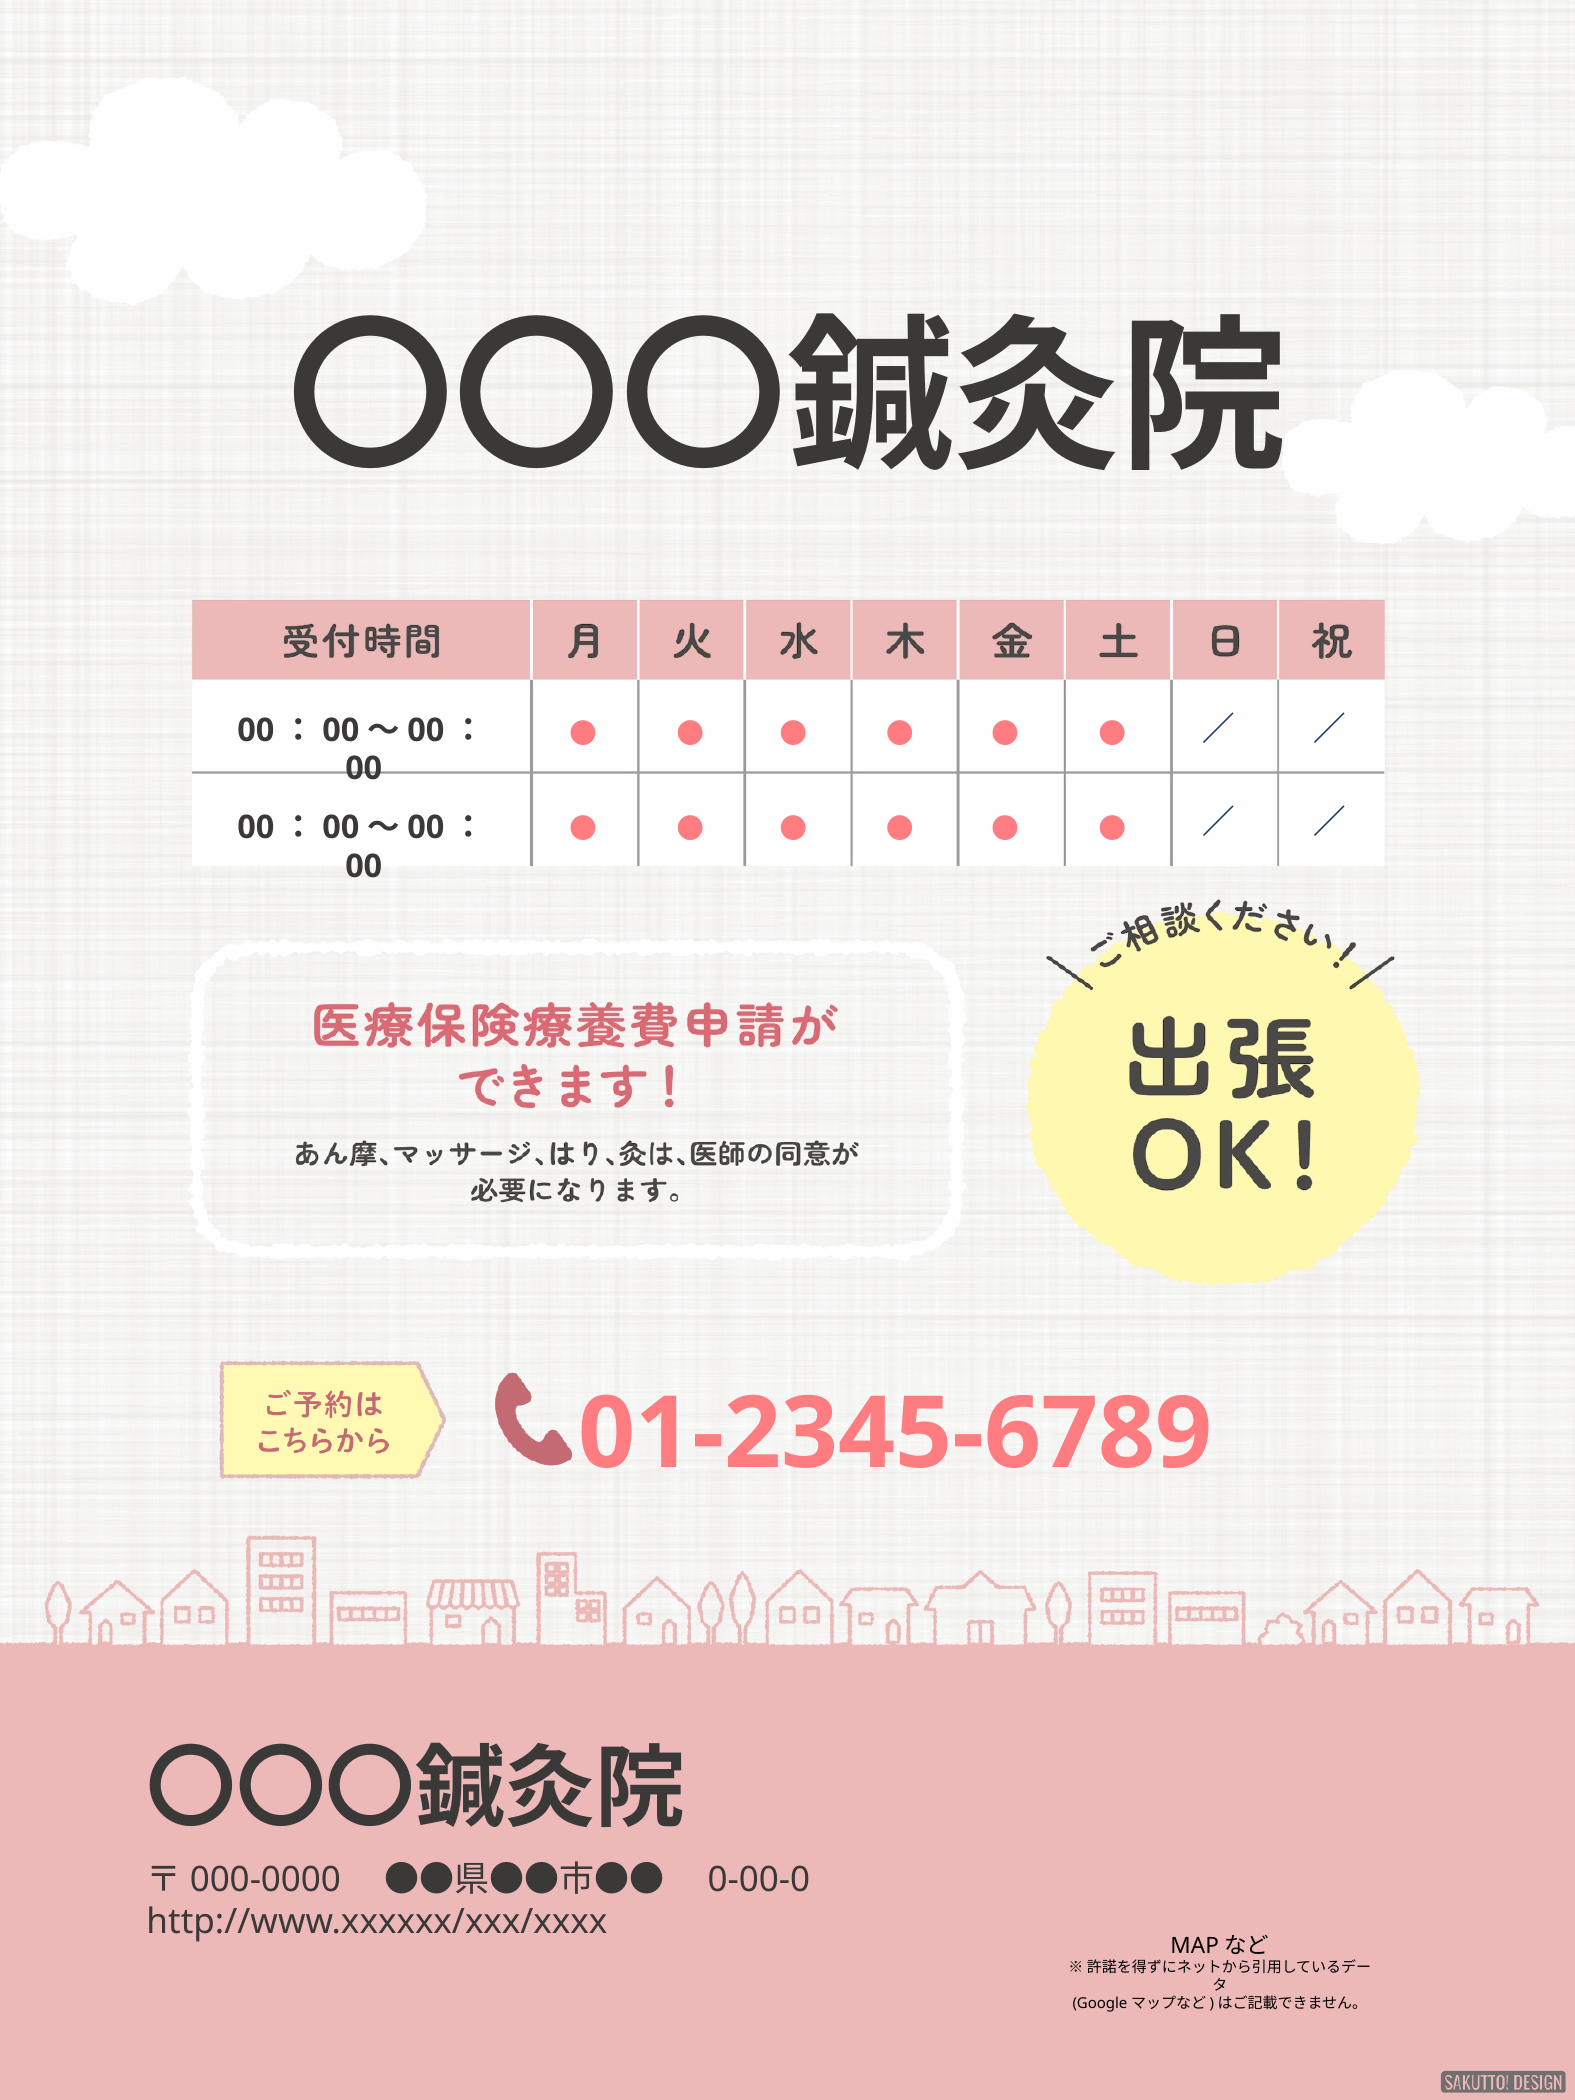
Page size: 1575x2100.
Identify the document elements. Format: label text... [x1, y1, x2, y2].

text_box 〒000-0000 ●●県●●市●● 0-00-0 http://www.xxxxxx/xxx/xxxx [131, 1849, 966, 1948]
text_box 01-2345-6789 [563, 1359, 1400, 1495]
text_box ● [554, 701, 623, 756]
text_box ● [976, 796, 1044, 850]
text_box 〇〇〇鍼灸院 [246, 281, 1329, 497]
text_box ● [661, 796, 730, 850]
text_box ／ [1299, 793, 1367, 847]
picture [0, 0, 1575, 2100]
text_box MAPなど ※許諾を得ずにネットから引用しているデータ (Googleマップなど)はご記載できません。 [1050, 2015, 1389, 2020]
text_box ● [870, 796, 939, 850]
text_box 00：00～00：00 [222, 799, 506, 892]
text_box ● [764, 796, 833, 850]
text_box ／ [1299, 700, 1367, 754]
text_box 00：00～00：00 [222, 701, 506, 794]
text_box ● [870, 701, 939, 756]
text_box ● [1083, 701, 1152, 756]
text_box 〇〇〇鍼灸院 [131, 1722, 731, 1845]
text_box ● [976, 701, 1044, 756]
text_box ● [661, 701, 730, 756]
text_box ● [764, 701, 833, 756]
text_box ／ [1187, 700, 1256, 754]
text_box ／ [1187, 793, 1256, 847]
text_box ● [554, 796, 623, 850]
text_box ● [1083, 796, 1152, 850]
